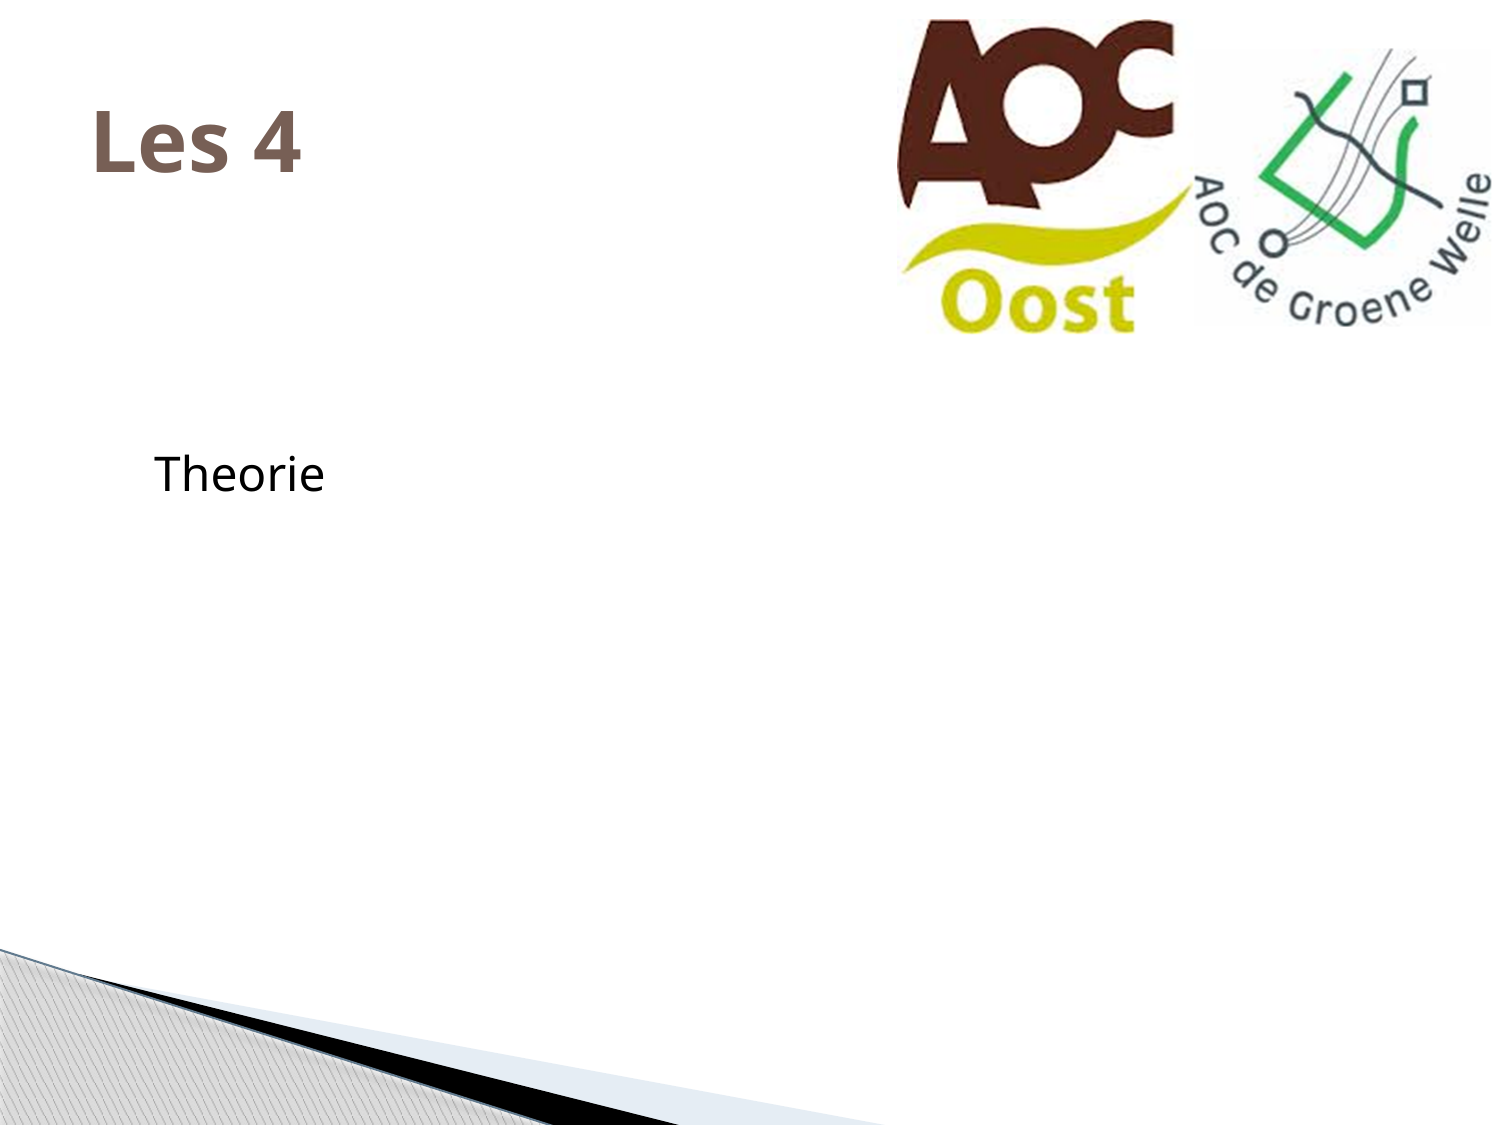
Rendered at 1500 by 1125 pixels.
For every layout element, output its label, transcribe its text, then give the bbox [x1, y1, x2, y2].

title Les 4 [75, 45, 891, 233]
list Theorie [75, 243, 1425, 986]
picture [897, 18, 1500, 357]
